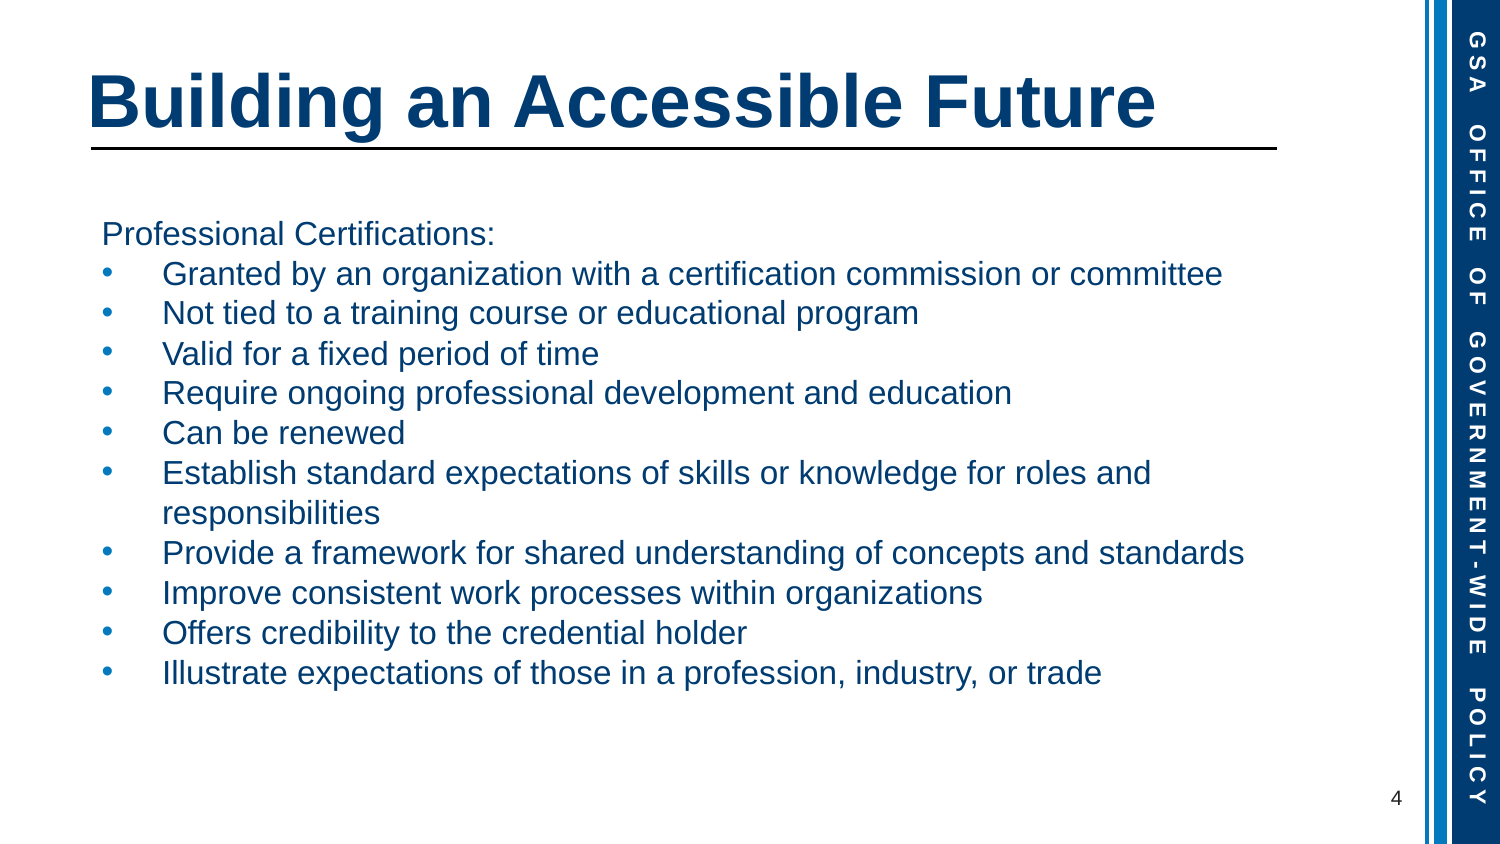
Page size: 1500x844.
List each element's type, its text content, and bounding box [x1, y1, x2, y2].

slide_number 4 [1327, 764, 1418, 830]
title Building an Accessible Future [72, 12, 1390, 158]
list Professional Certifications: Granted by an organization with a certification commission or committee Not tied to a training course or educational program Valid for a fixed period of time Require ongoing professional development and education Can be renewed Establish standard expectations of skills or knowledge for roles and responsibilities Provide a framework for shared understanding of concepts and standards Improve consistent work processes within organizations Offers credibility to the credential holder Illustrate expectations of those in a profession, industry, or trade [72, 196, 1364, 477]
